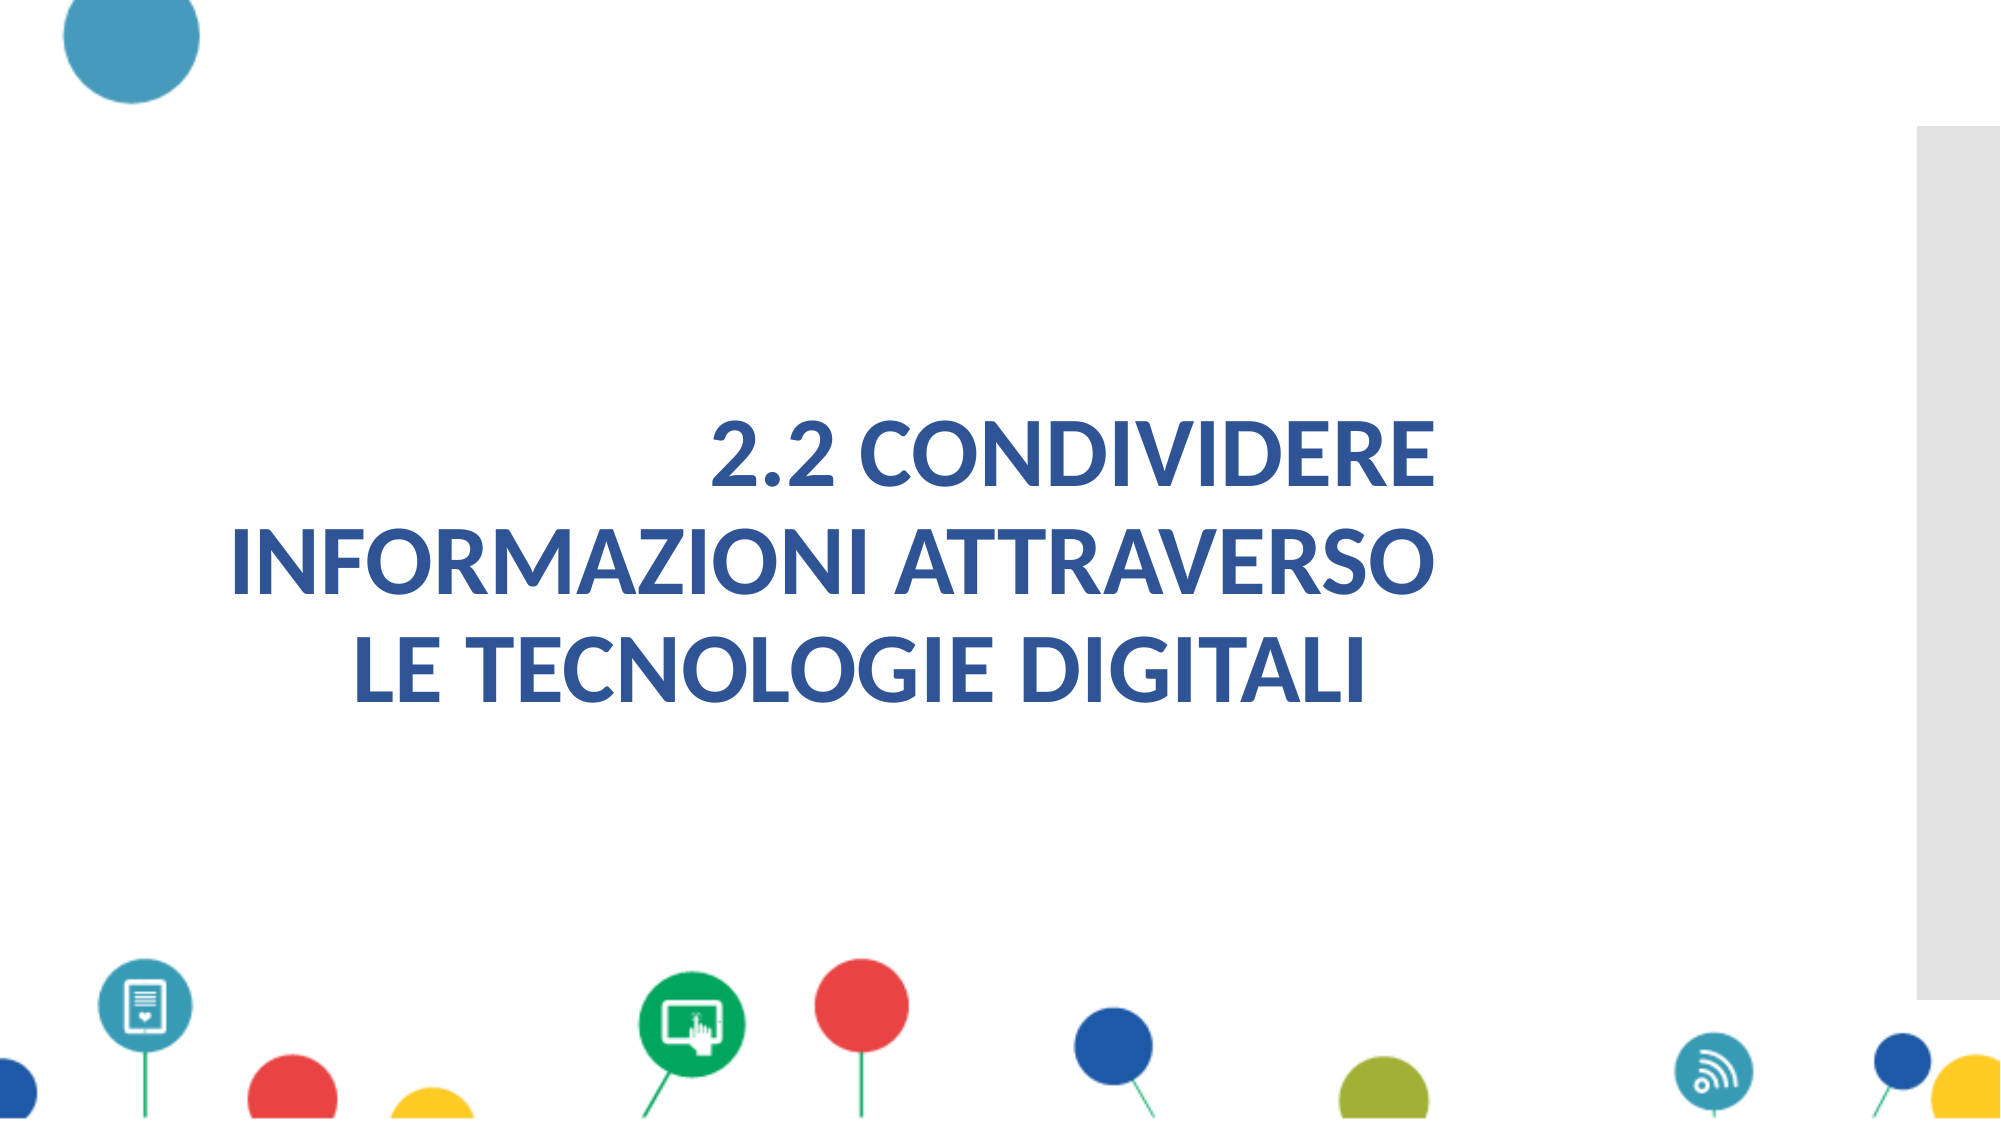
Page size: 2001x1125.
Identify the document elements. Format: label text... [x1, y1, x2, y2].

text_box [0, 0, 2000, 1125]
text_box [1916, 125, 2000, 1000]
title 2.2 Condividere informazioni attraverso le tecnologie digitali [129, 177, 1454, 948]
